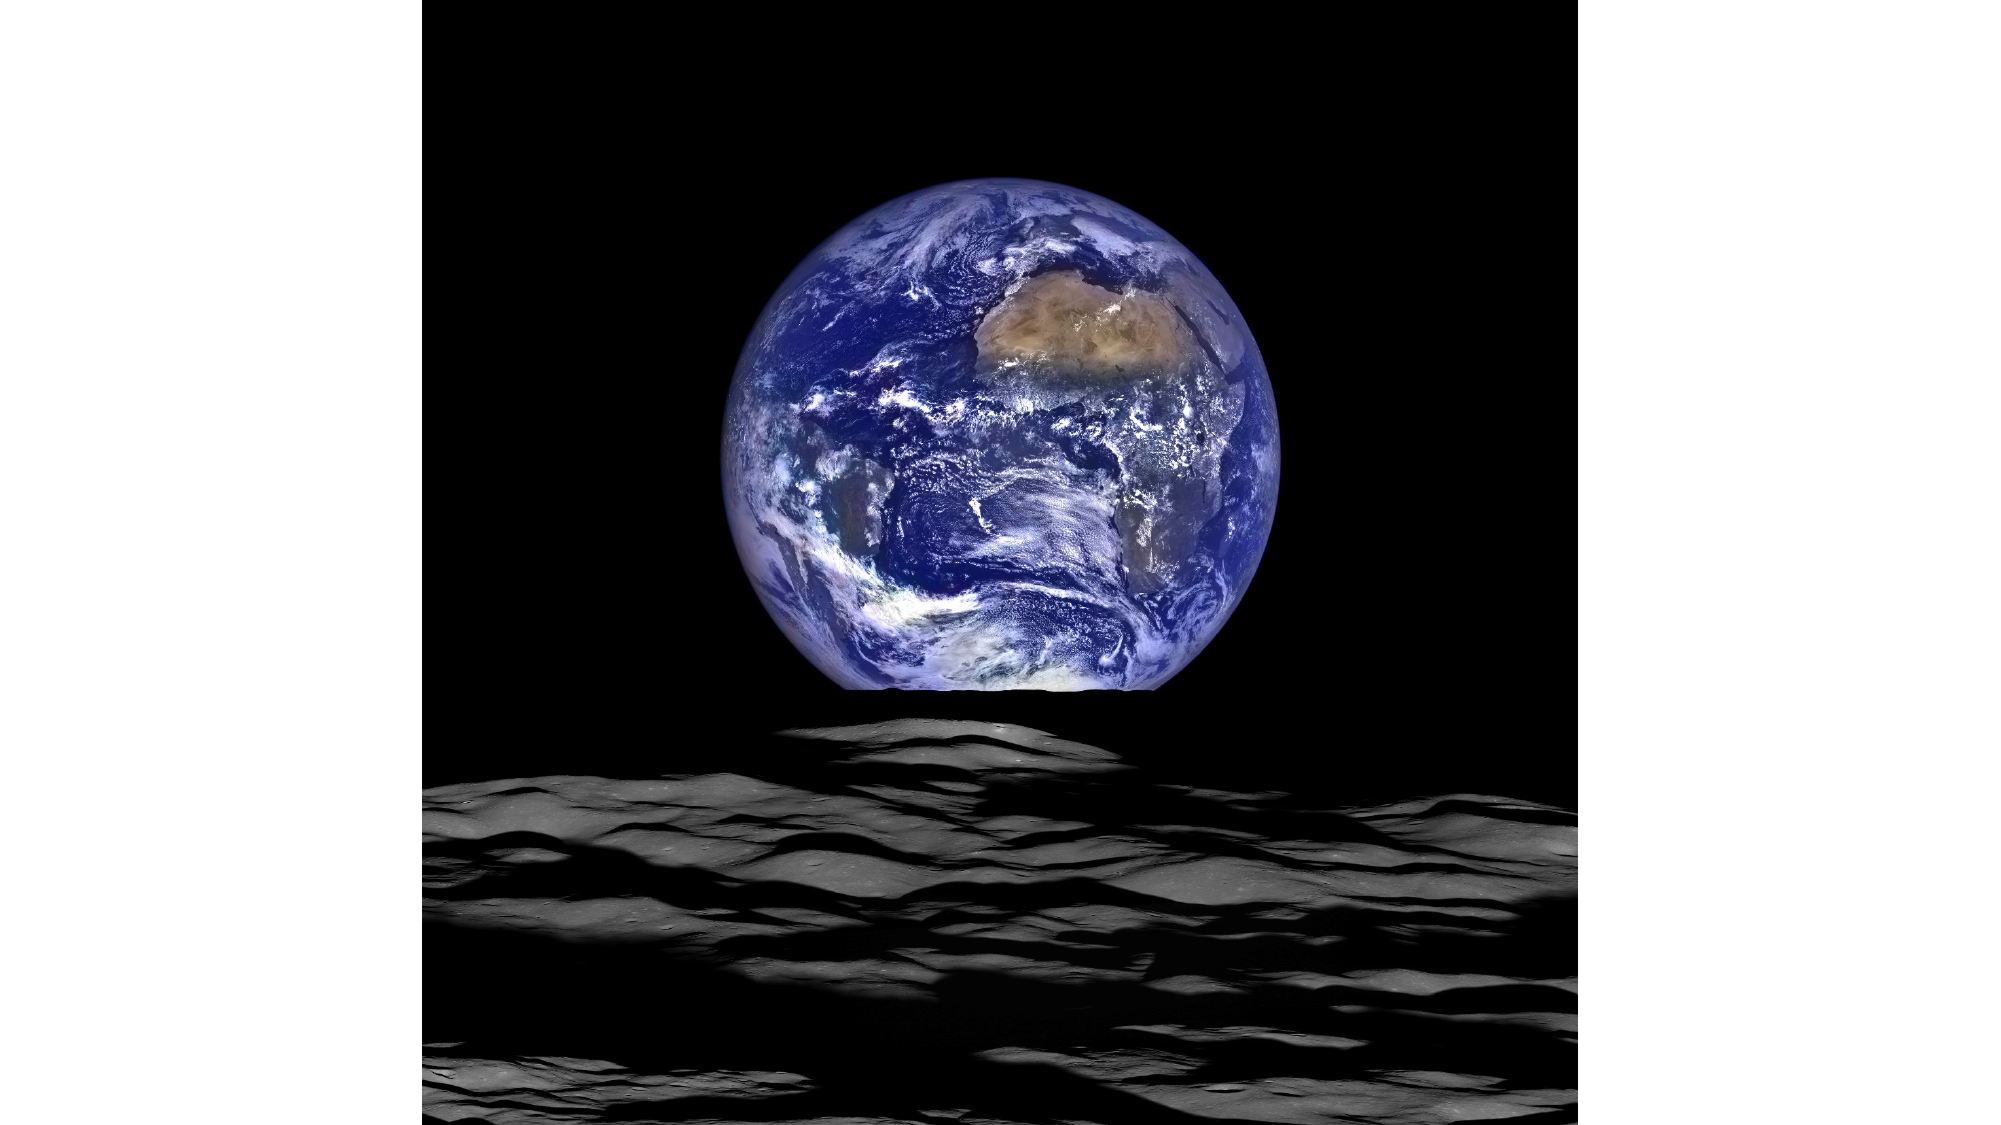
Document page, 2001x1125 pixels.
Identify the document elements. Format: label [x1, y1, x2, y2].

list [421, 0, 1579, 1125]
